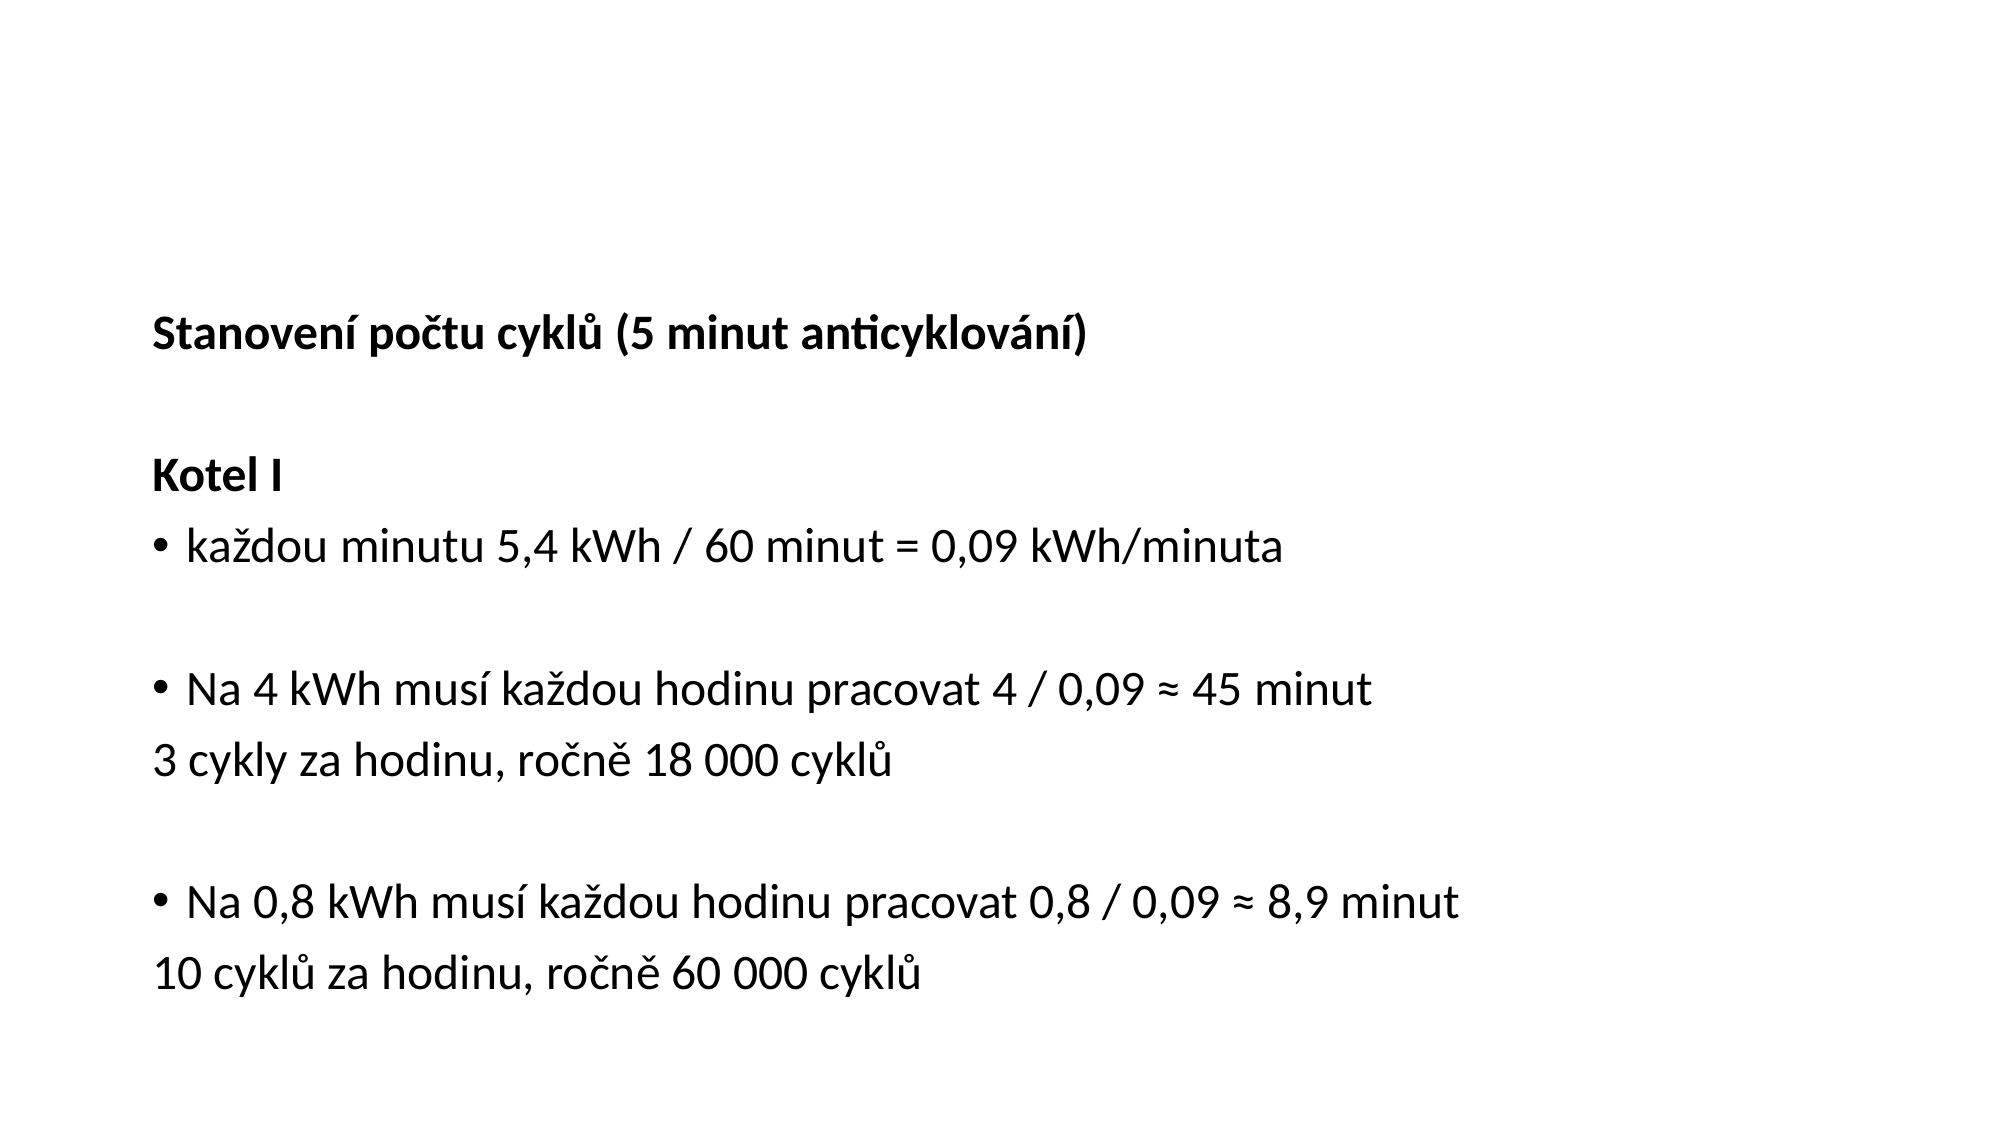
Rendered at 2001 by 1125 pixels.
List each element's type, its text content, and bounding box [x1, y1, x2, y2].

list Stanovení počtu cyklů (5 minut anticyklování) Kotel I každou minutu 5,4 kWh / 60 minut = 0,09 kWh/minuta Na 4 kWh musí každou hodinu pracovat 4 / 0,09 ≈ 45 minut 3 cykly za hodinu, ročně 18 000 cyklů Na 0,8 kWh musí každou hodinu pracovat 0,8 / 0,09 ≈ 8,9 minut 10 cyklů za hodinu, ročně 60 000 cyklů [137, 299, 1863, 1014]
